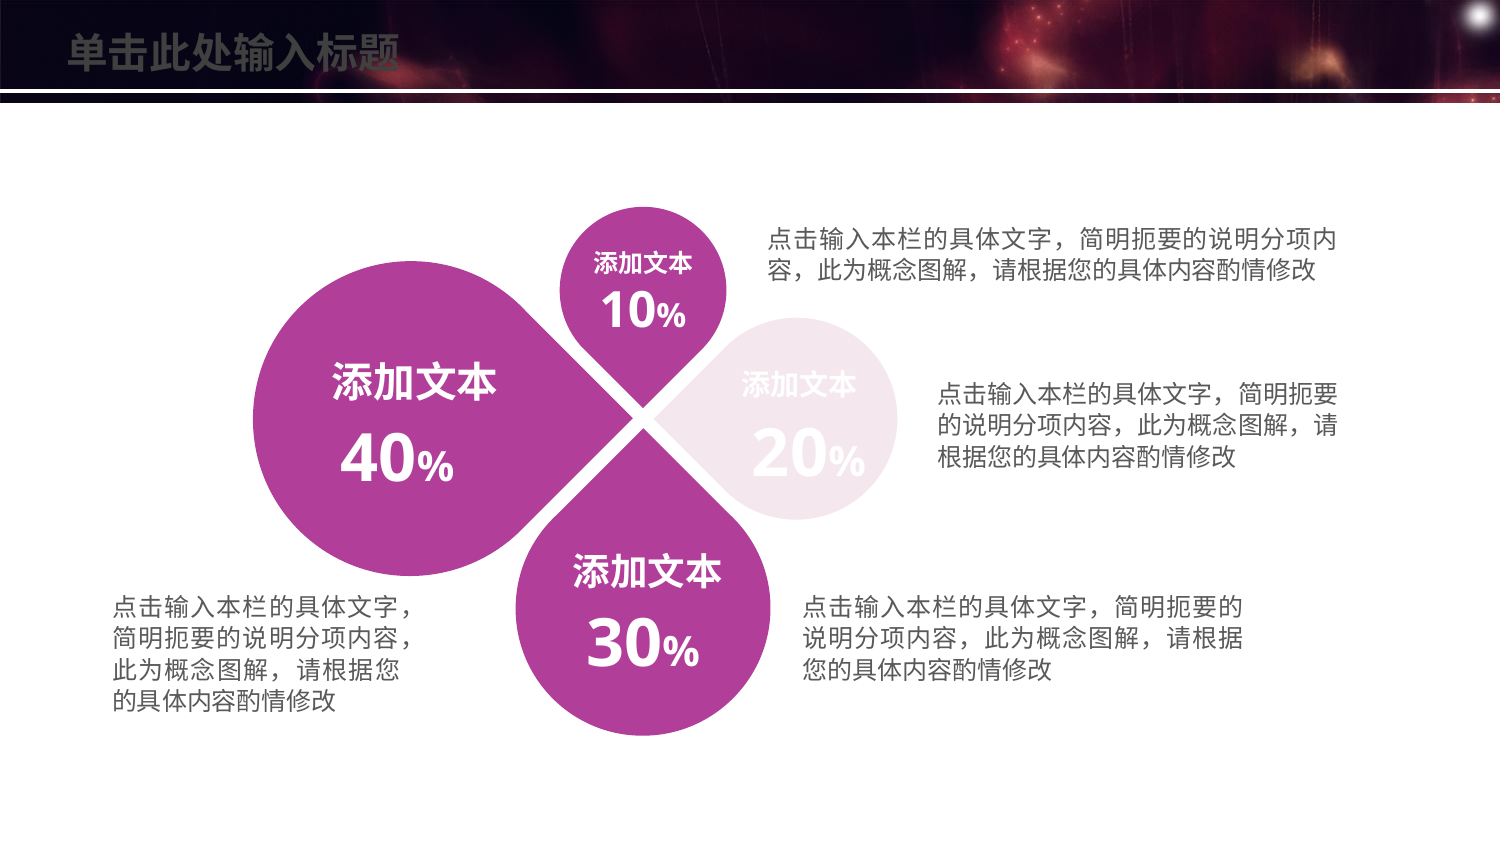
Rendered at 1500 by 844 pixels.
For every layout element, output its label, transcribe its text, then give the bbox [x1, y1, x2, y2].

text_box 点击输入本栏的具体文字，简明扼要的说明分项内容，此为概念图解，请根据您的具体内容酌情修改 [112, 590, 401, 716]
picture [0, 0, 1500, 89]
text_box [508, 481, 778, 751]
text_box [695, 312, 910, 526]
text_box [234, 252, 568, 585]
text_box 点击输入本栏的具体文字，简明扼要的说明分项内容，此为概念图解，请根据您的具体内容酌情修改 [802, 590, 1245, 685]
text_box 单击此处输入标题 [51, 9, 443, 85]
picture [0, 93, 1500, 103]
text_box 点击输入本栏的具体文字，简明扼要的说明分项内容，此为概念图解，请根据您的具体内容酌情修改 [937, 377, 1339, 472]
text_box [554, 197, 732, 374]
text_box 点击输入本栏的具体文字，简明扼要的说明分项内容，此为概念图解，请根据您的具体内容酌情修改 [767, 222, 1339, 285]
